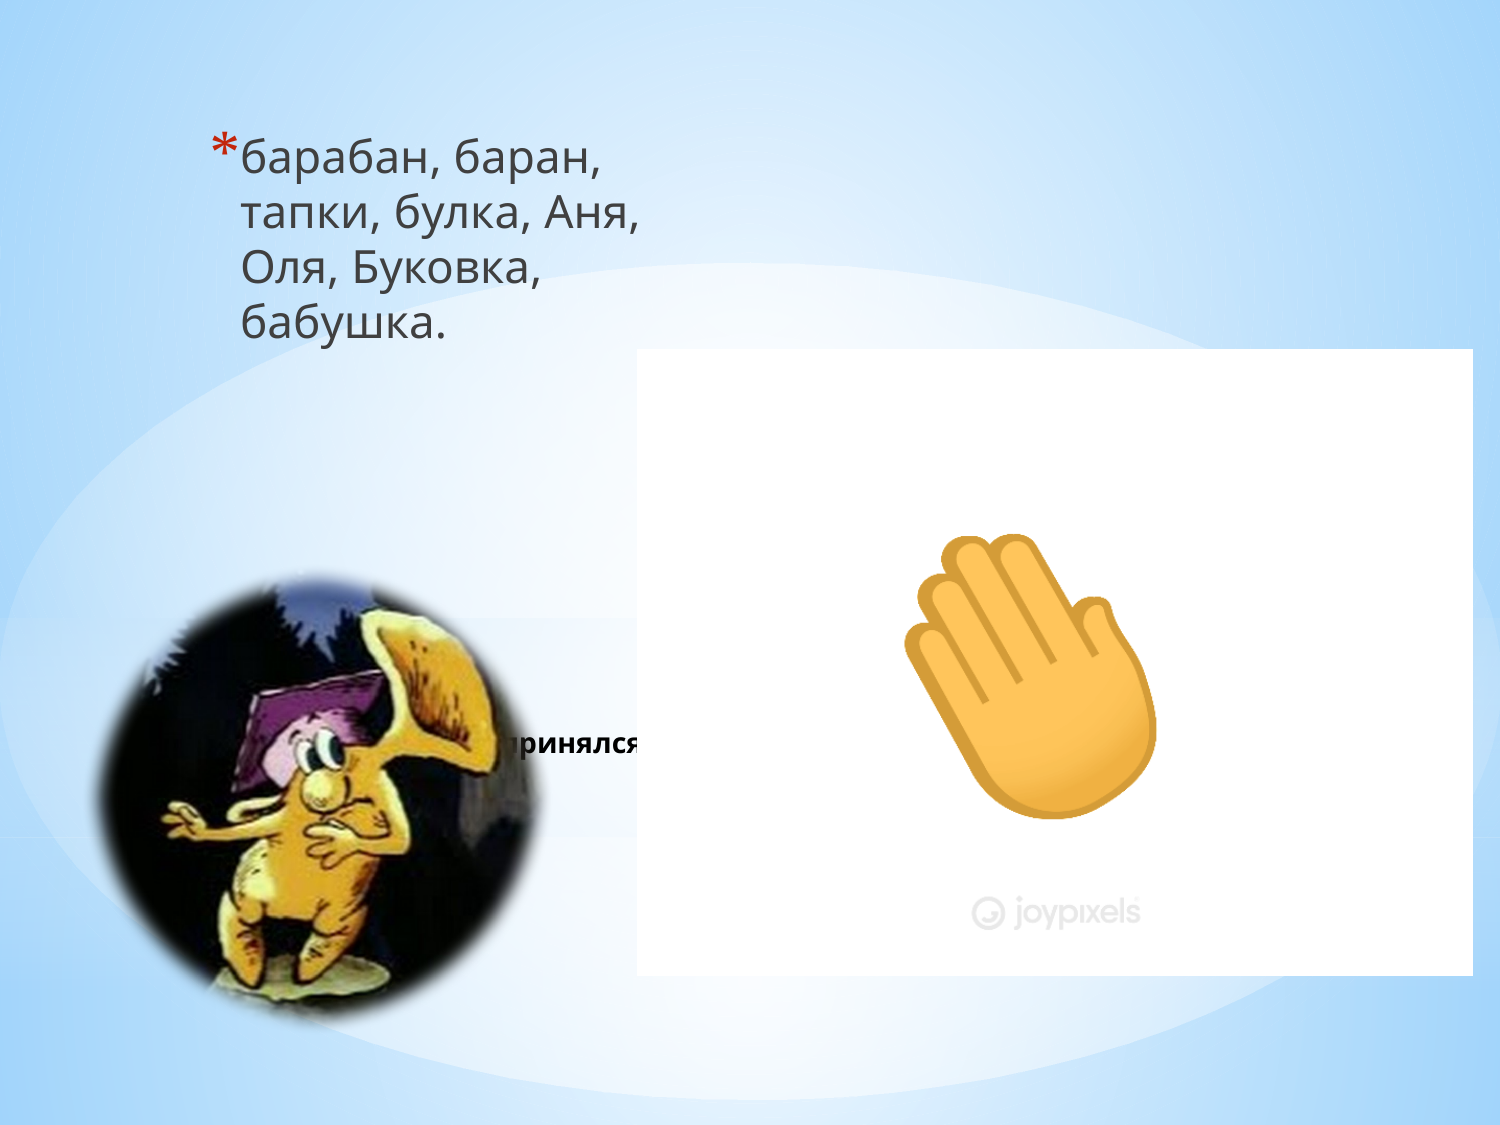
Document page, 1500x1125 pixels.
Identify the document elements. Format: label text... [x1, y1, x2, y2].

title Слыш принялся называть разные предметы и проверять, есть ли в них звук |б]. Игра - «Есть ли в названии предмета звук [б]». хлопаем в ладоши [558, 717, 631, 905]
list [637, 349, 1473, 977]
list барабан, баран, тапки, булка, Аня, Оля, Буковка, бабушка. [187, 120, 737, 690]
picture [80, 562, 554, 1036]
